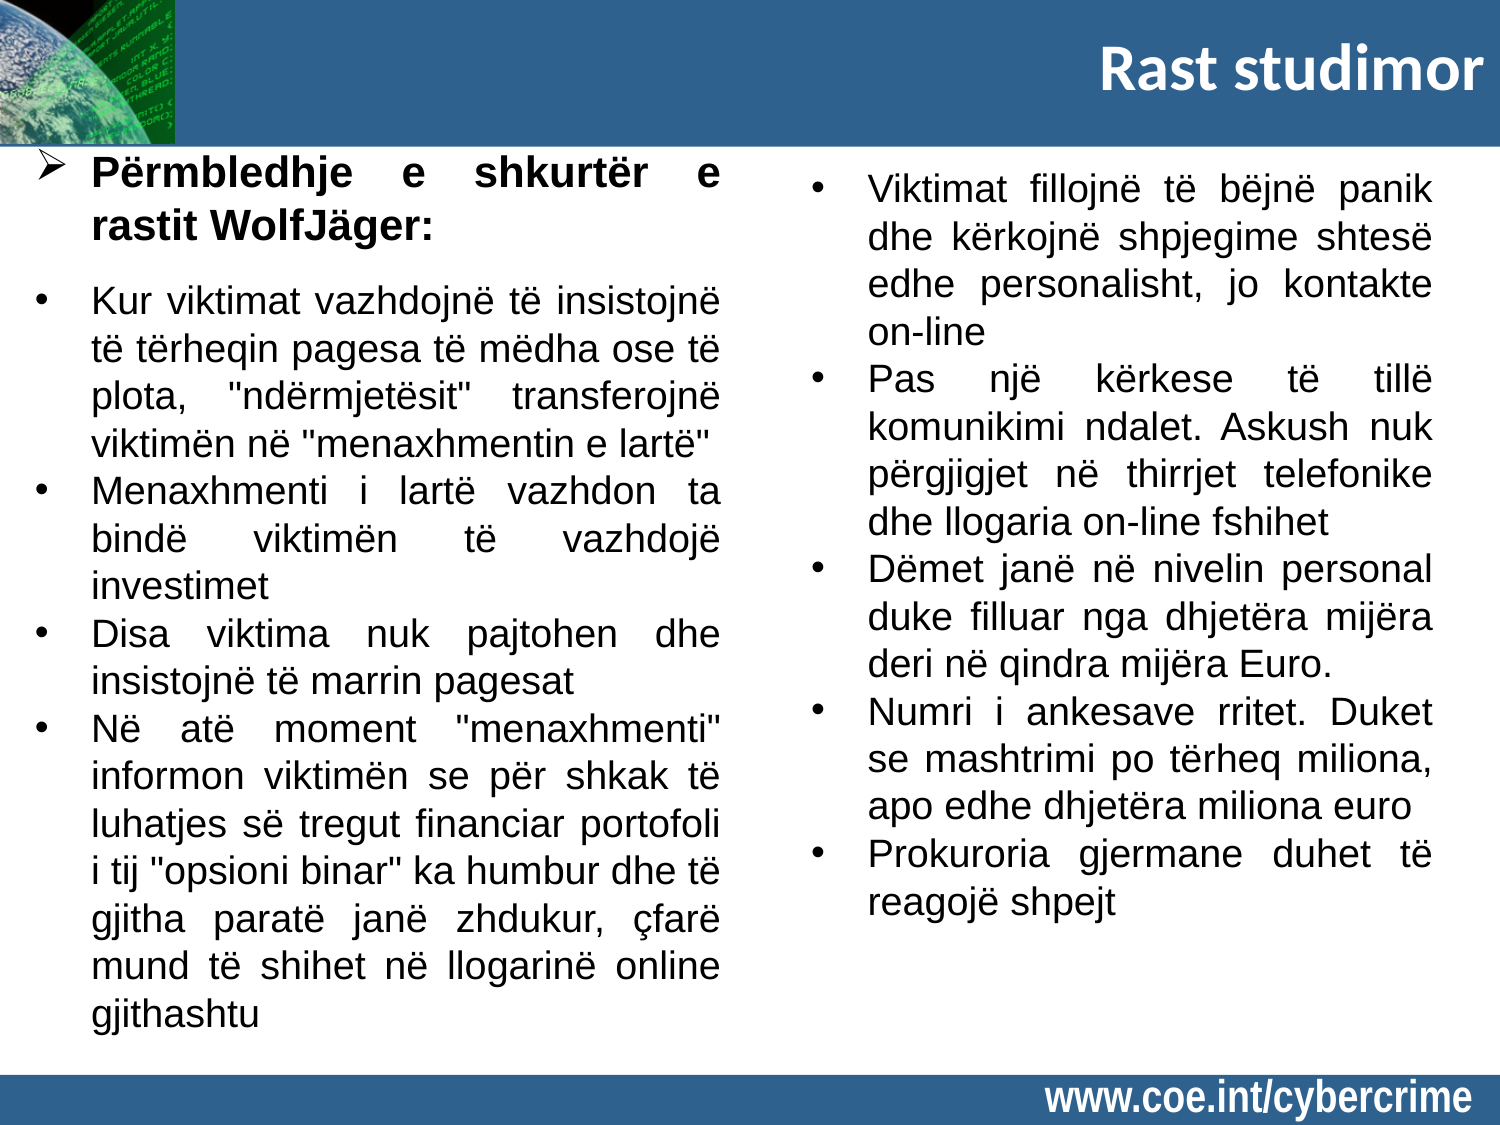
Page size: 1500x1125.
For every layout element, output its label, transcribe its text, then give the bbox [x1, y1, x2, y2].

picture [0, 0, 175, 144]
text_box Rast studimor [179, 0, 1500, 149]
text_box Viktimat fillojnë të bëjnë panik dhe kërkojnë shpjegime shtesë edhe personalisht, jo kontakte on-line Pas një kërkese të tillë komunikimi ndalet. Askush nuk përgjigjet në thirrjet telefonike dhe llogaria on-line fshihet Dëmet janë në nivelin personal duke filluar nga dhjetëra mijëra deri në qindra mijëra Euro. Numri i ankesave rritet. Duket se mashtrimi po tërheq miliona, apo edhe dhjetëra miliona euro Prokuroria gjermane duhet të reagojë shpejt [796, 155, 1449, 931]
text_box [0, 1073, 1030, 1125]
text_box Përmbledhje e shkurtër e rastit WolfJäger: Kur viktimat vazhdojnë të insistojnë të tërheqin pagesa të mëdha ose të plota, "ndërmjetësit" transferojnë viktimën në "menaxhmentin e lartë" Menaxhmenti i lartë vazhdon ta bindë viktimën të vazhdojë investimet Disa viktima nuk pajtohen dhe insistojnë të marrin pagesat Në atë moment "menaxhmenti" informon viktimën se për shkak të luhatjes së tregut financiar portofoli i tij "opsioni binar" ka humbur dhe të gjitha paratë janë zhdukur, çfarë mund të shihet në llogarinë online gjithashtu [19, 136, 737, 1043]
text_box www.coe.int/cybercrime [1030, 1059, 1500, 1125]
